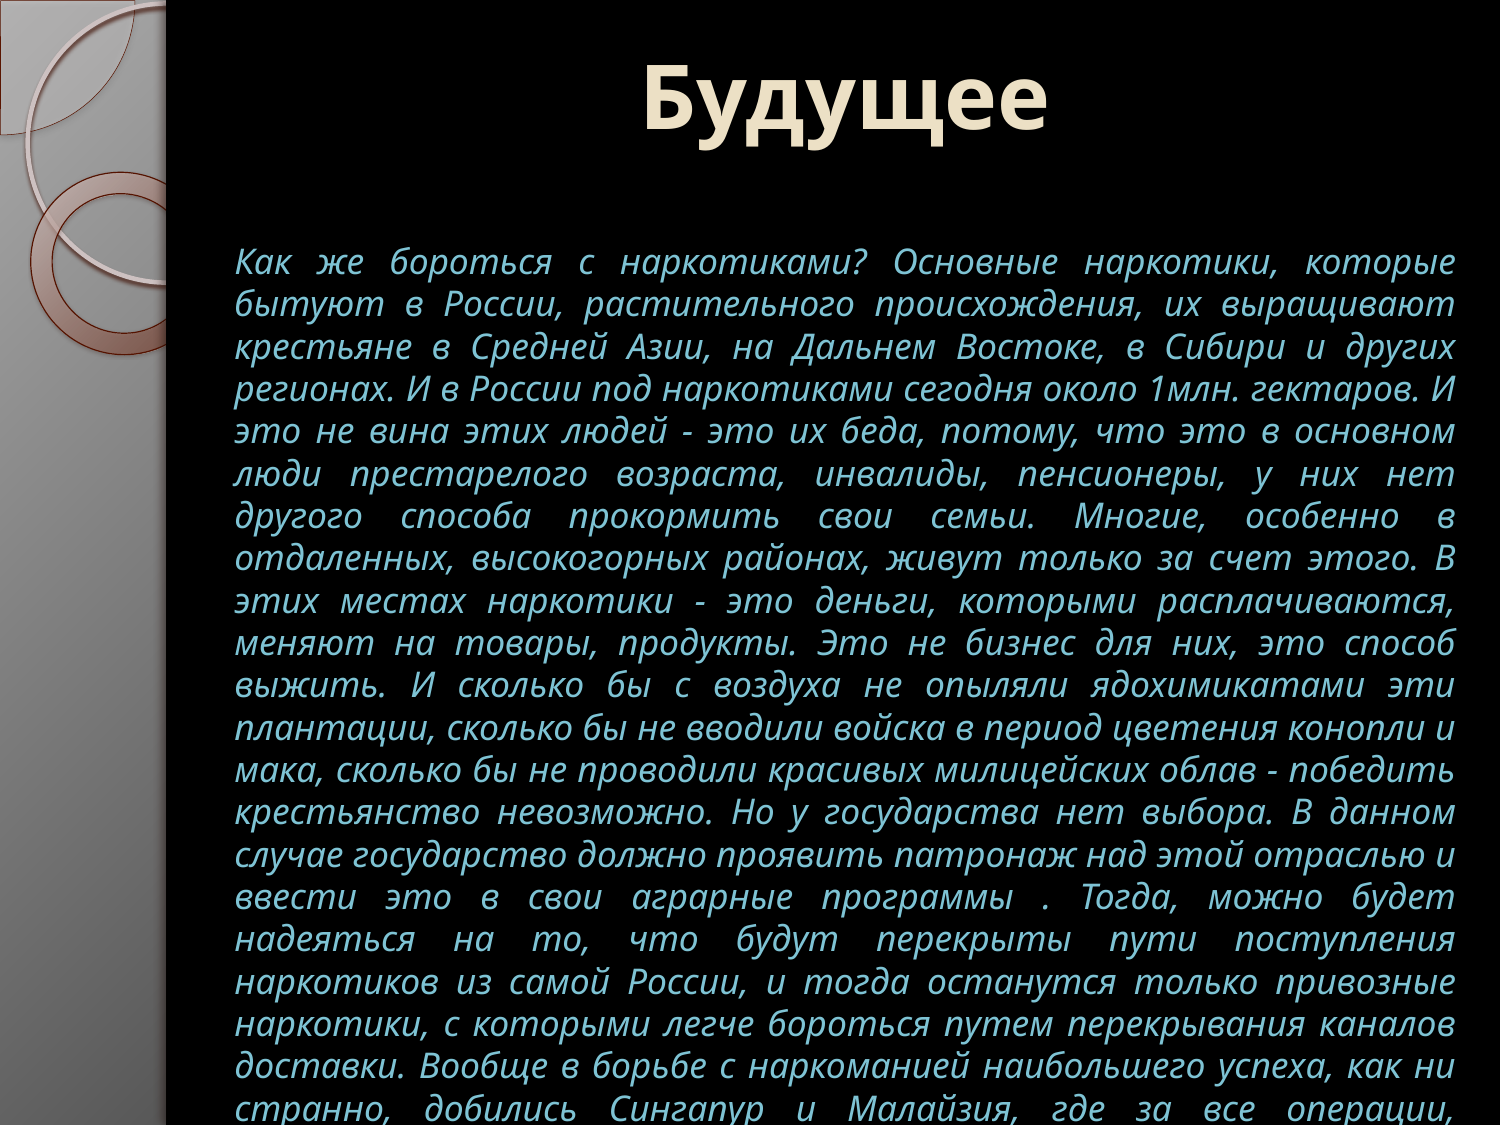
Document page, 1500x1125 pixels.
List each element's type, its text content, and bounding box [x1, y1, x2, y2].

list Как же бороться с наркотиками? Основные наркотики, которые бытуют в России, растительного происхождения, их выращивают крестьяне в Средней Азии, на Дальнем Востоке, в Сибири и других регионах. И в России под наркотиками сегодня около 1млн. гектаров. И это не вина этих людей - это их беда, потому, что это в основном люди престарелого возраста, инвалиды, пенсионеры, у них нет другого способа прокормить свои семьи. Многие, особенно в отдаленных, высокогорных районах, живут только за счет этого. В этих местах наркотики - это деньги, которыми расплачиваются, меняют на товары, продукты. Это не бизнес для них, это способ выжить. И сколько бы с воздуха не опыляли ядохимикатами эти плантации, сколько бы не вводили войска в период цветения конопли и мака, сколько бы не проводили красивых милицейских облав - победить крестьянство невозможно. Но у государства нет выбора. В данном случае государство должно проявить патронаж над этой отраслью и ввести это в свои аграрные программы . Тогда, можно будет надеяться на то, что будут перекрыты пути поступления наркотиков из самой России, и тогда останутся только привозные наркотики, с которыми легче бороться путем перекрывания каналов доставки. Вообще в борьбе с наркоманией наибольшего успеха, как ни странно, добились Сингапур и Малайзия, где за все операции, связанные с наркотиками - смертная казнь. [206, 231, 1471, 1125]
title Будущее [230, 0, 1461, 188]
